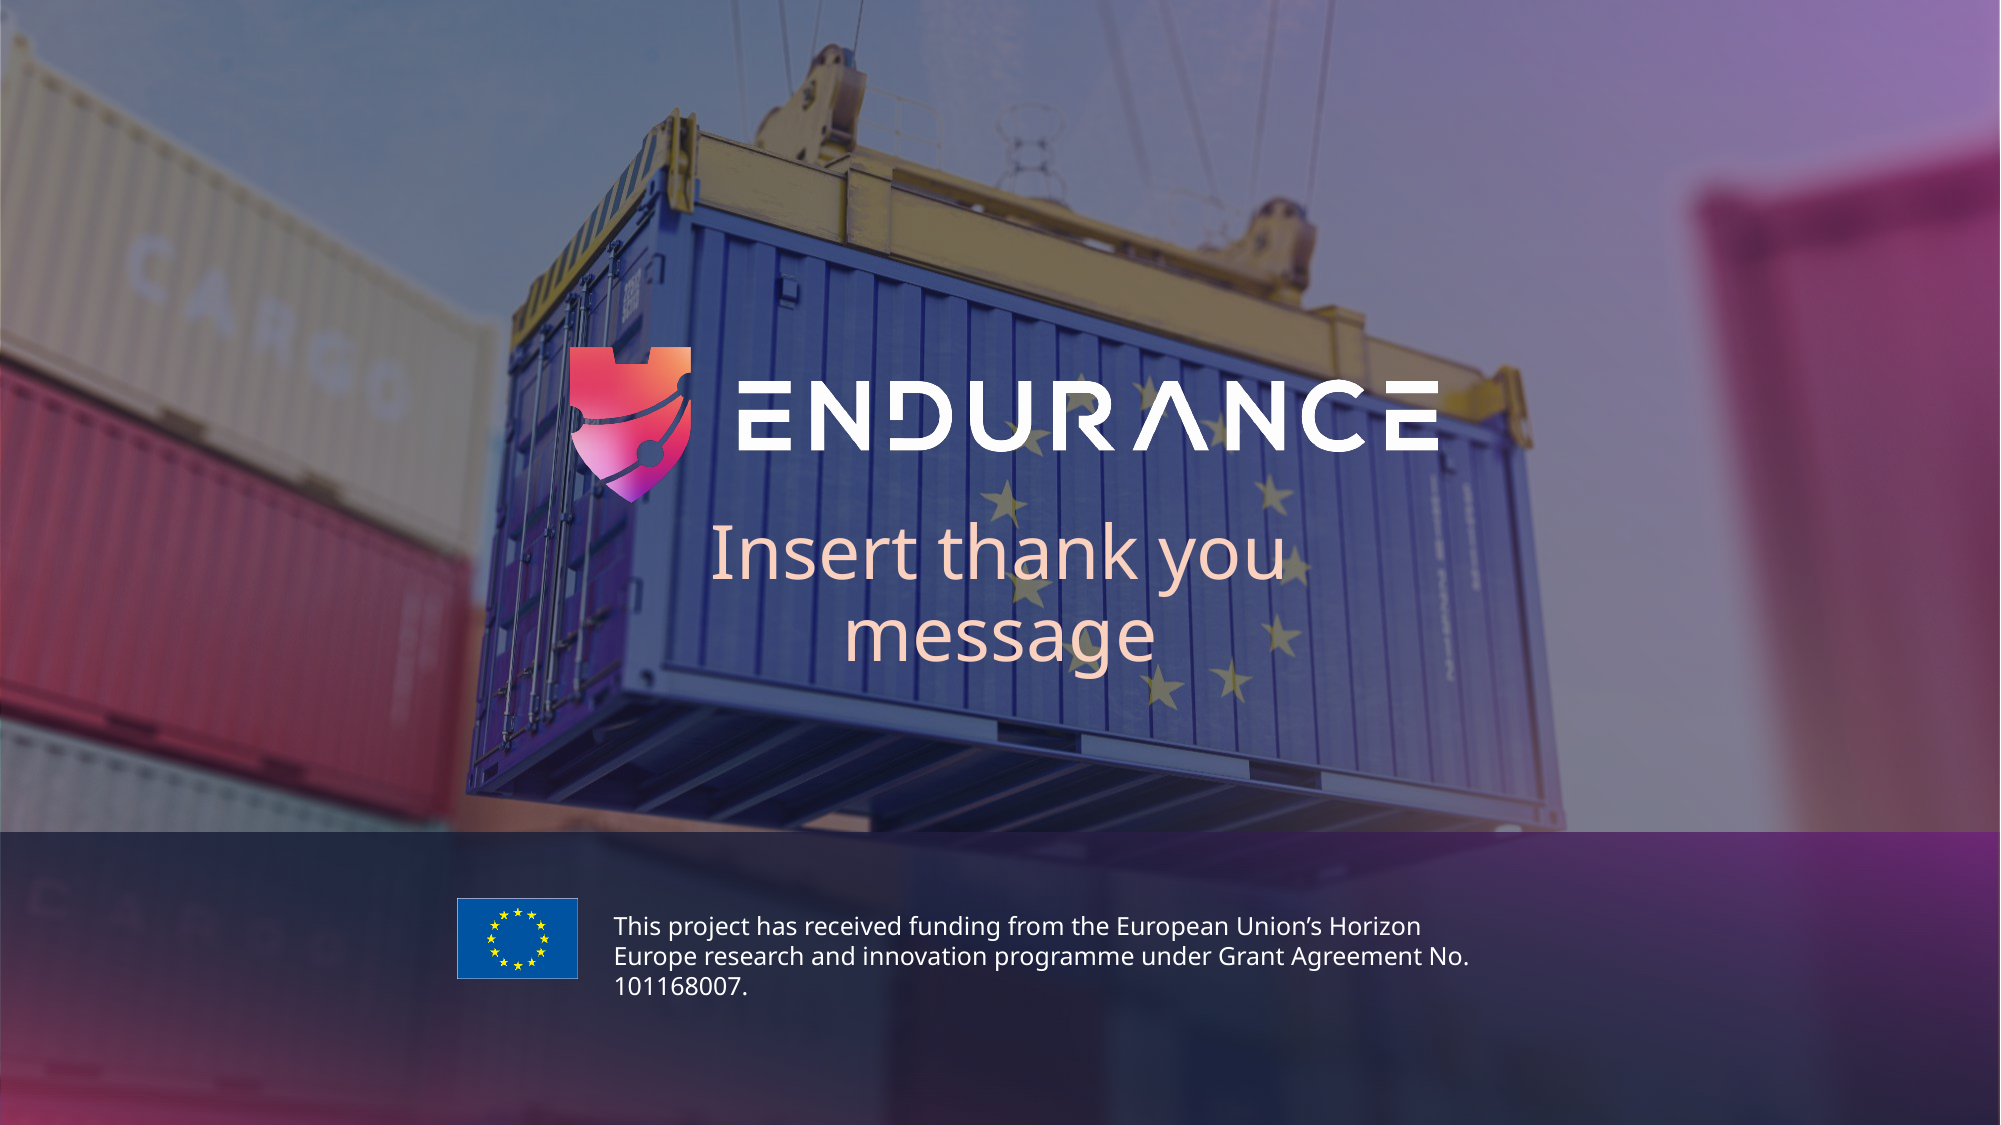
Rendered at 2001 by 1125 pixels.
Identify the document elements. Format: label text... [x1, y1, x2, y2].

picture [0, 0, 2000, 1125]
title Insert thank you message [604, 507, 1396, 720]
